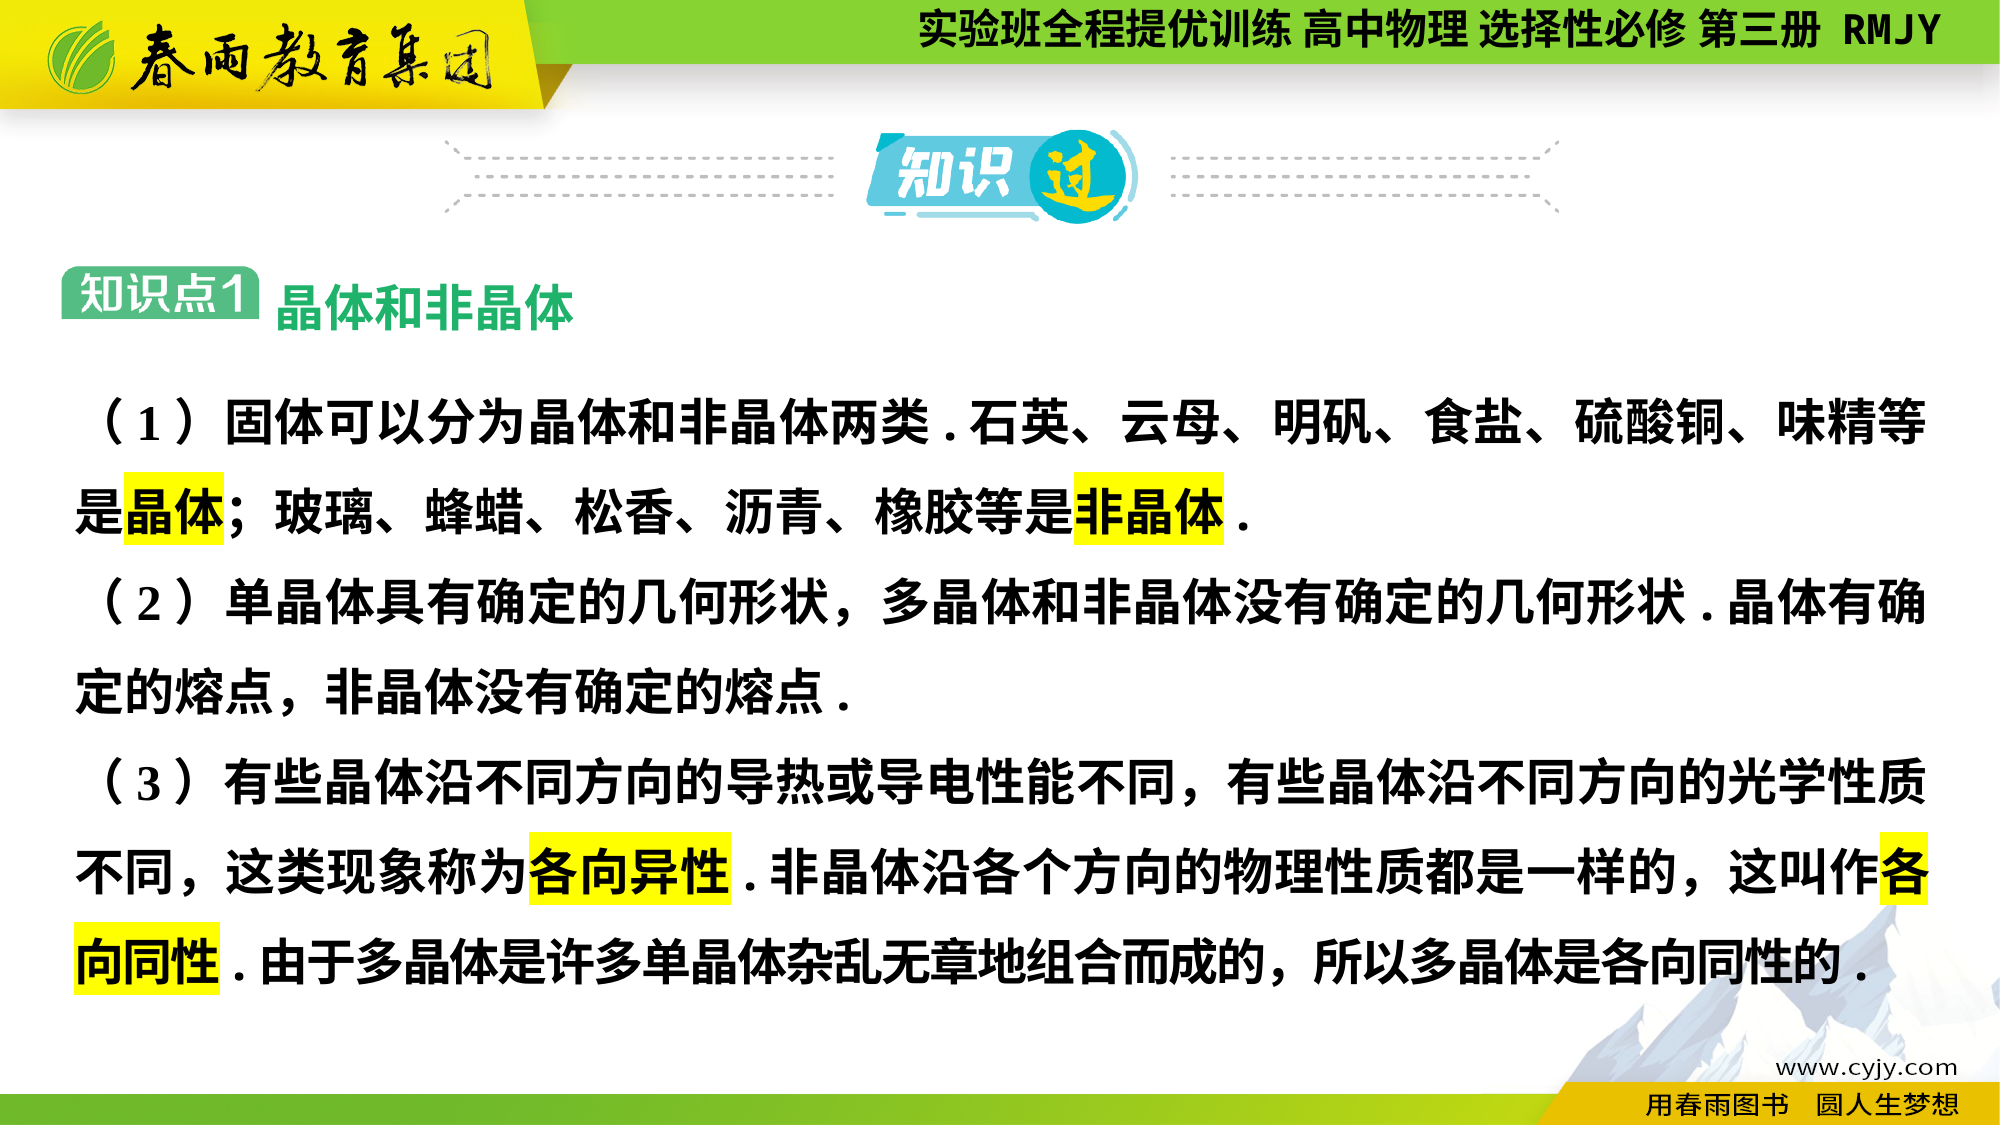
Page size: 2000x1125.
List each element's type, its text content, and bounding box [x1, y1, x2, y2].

text_box 晶体和非晶体 [259, 238, 1944, 344]
picture [0, 0, 2000, 1125]
list （1）固体可以分为晶体和非晶体两类.石英、云母、明矾、食盐、硫酸铜、味精等是晶体；玻璃、蜂蜡、松香、沥青、橡胶等是非晶体. （2）单晶体具有确定的几何形状，多晶体和非晶体没有确定的几何形状.晶体有确定的熔点，非晶体没有确定的熔点. （3）有些晶体沿不同方向的导热或导电性能不同，有些晶体沿不同方向的光学性质不同，这类现象称为各向异性.非晶体沿各个方向的物理性质都是一样的，这叫作各向同性.由于多晶体是许多单晶体杂乱无章地组合而成的，所以多晶体是各向同性的. [59, 352, 1944, 993]
